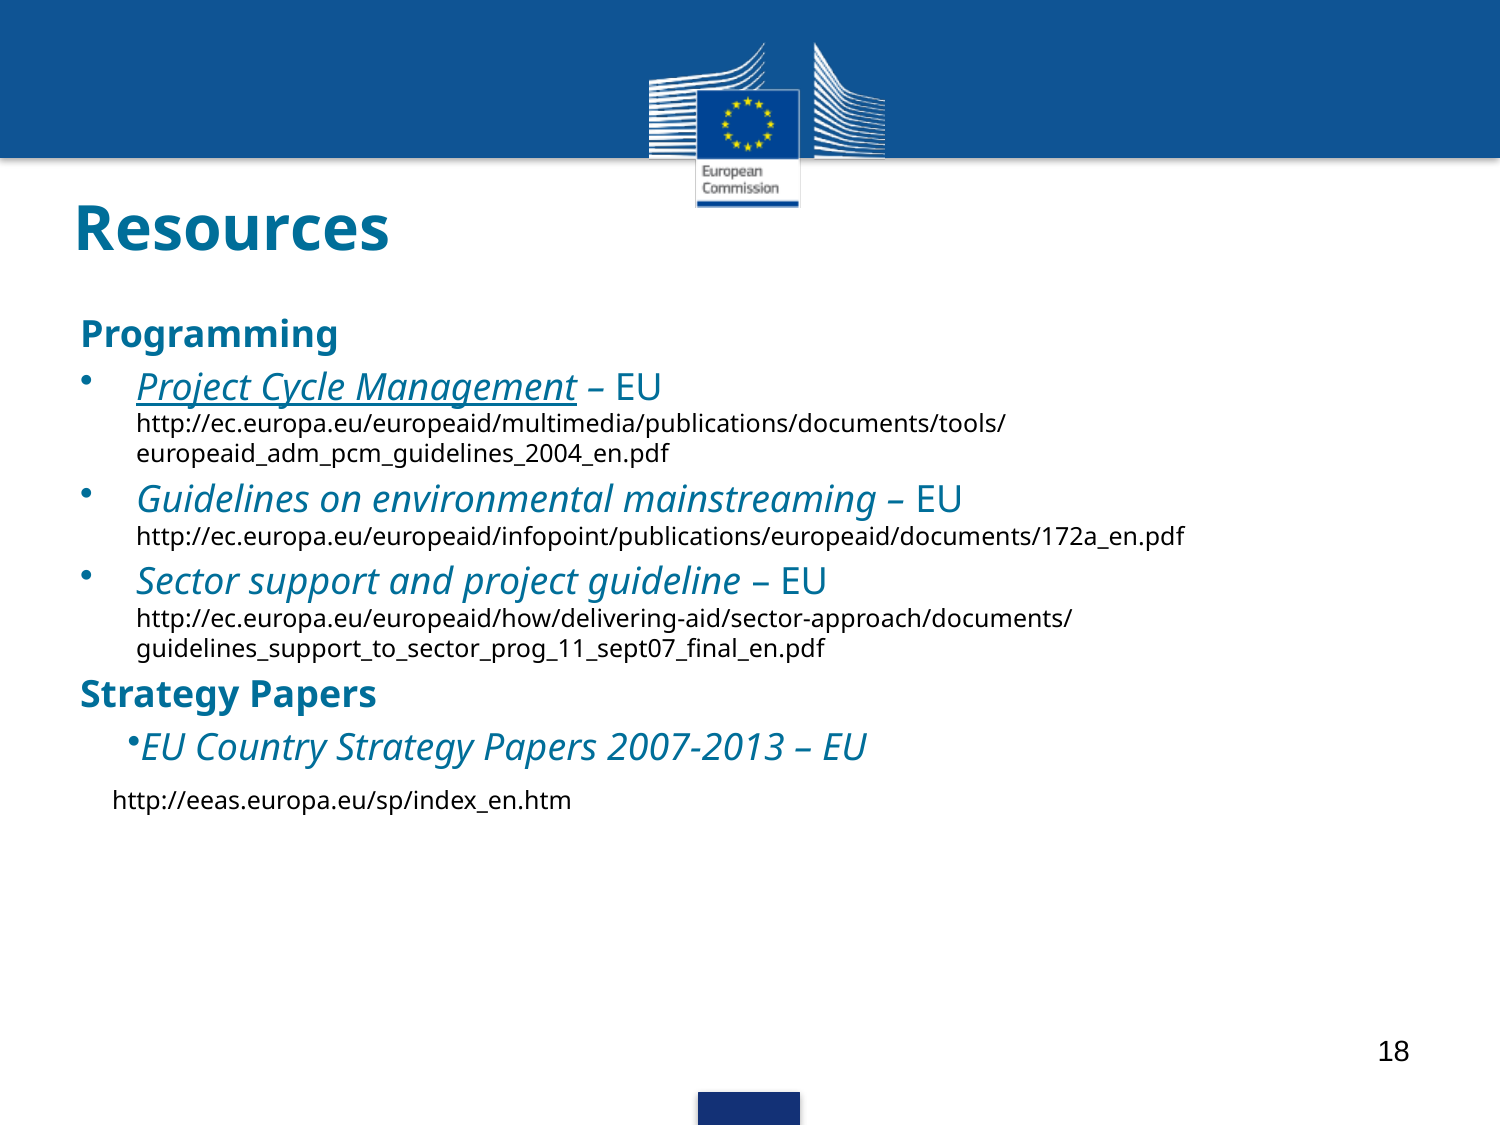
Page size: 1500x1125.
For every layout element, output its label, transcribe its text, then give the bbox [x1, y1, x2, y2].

picture [649, 42, 885, 124]
slide_number 18 [1074, 1024, 1426, 1103]
list Programming Project Cycle Management – EU http://ec.europa.eu/europeaid/multimedia/publications/documents/tools/europeaid_adm_pcm_guidelines_2004_en.pdf Guidelines on environmental mainstreaming – EU http://ec.europa.eu/europeaid/infopoint/publications/europeaid/documents/172a_en.pdf Sector support and project guideline – EU http://ec.europa.eu/europeaid/how/delivering-aid/sector-approach/documents/guidelines_support_to_sector_prog_11_sept07_final_en.pdf Strategy Papers EU Country Strategy Papers 2007-2013 – EU http://eeas.europa.eu/sp/index_en.htm [64, 302, 1416, 882]
text_box [253, 775, 1500, 836]
title Resources [0, 124, 1351, 328]
